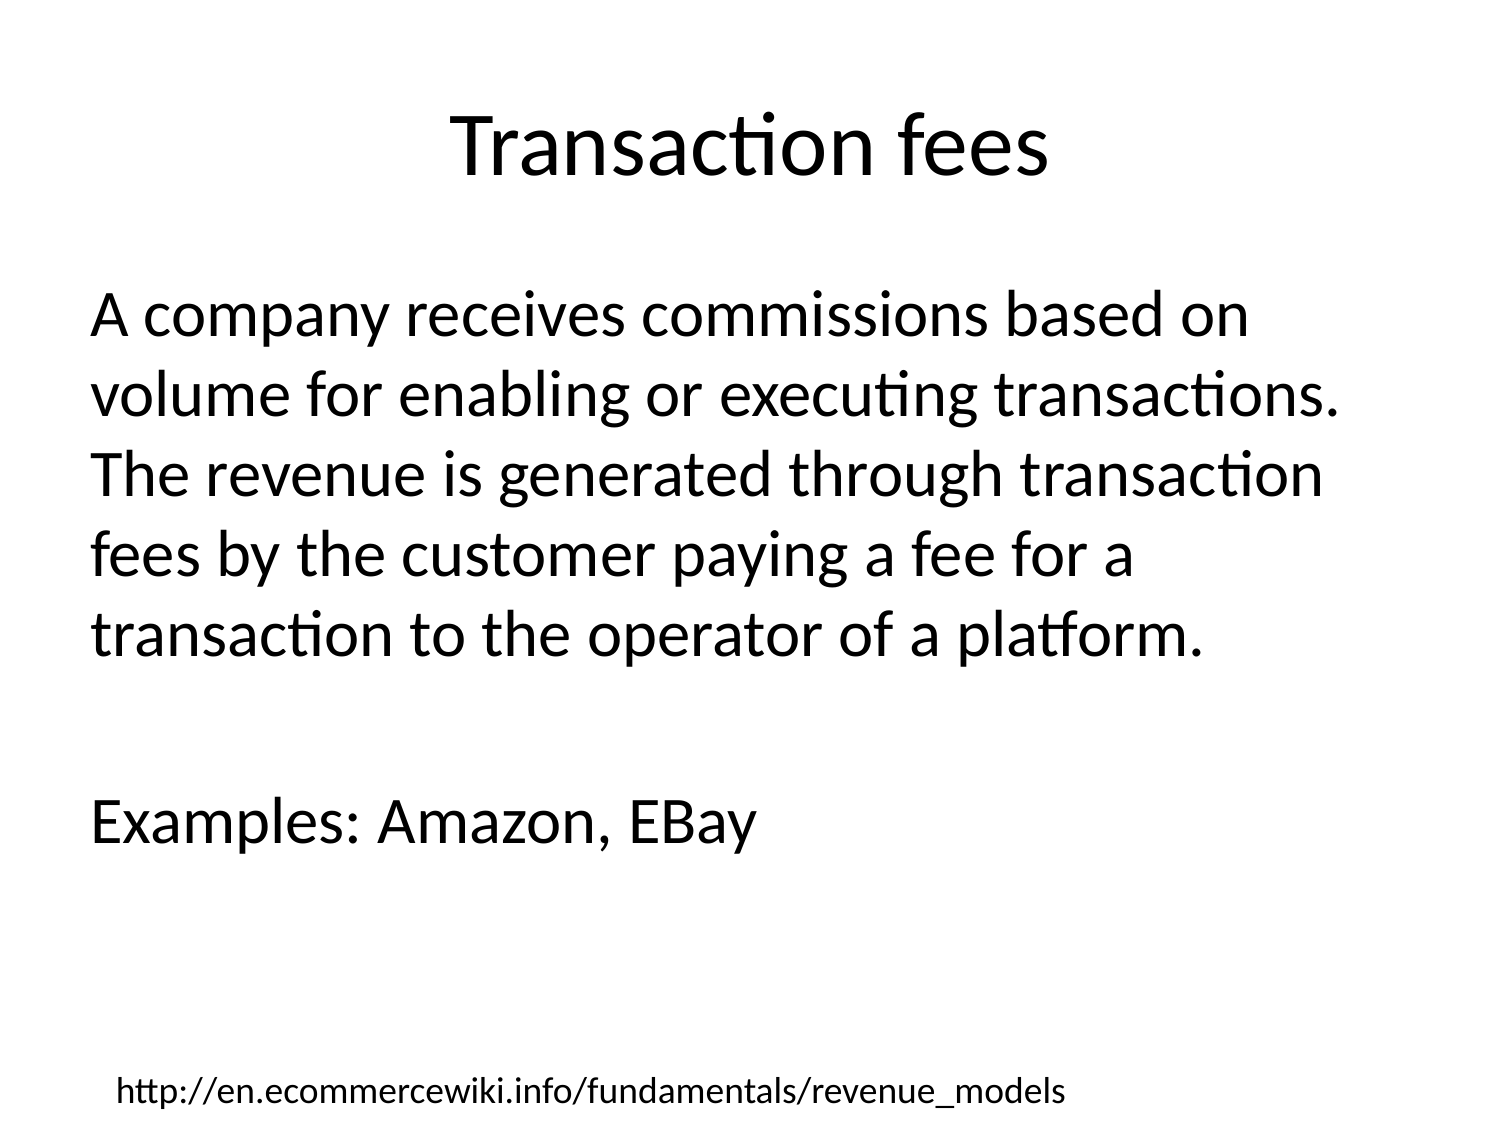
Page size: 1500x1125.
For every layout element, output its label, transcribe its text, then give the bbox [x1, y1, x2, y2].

title Transaction fees [75, 45, 1425, 233]
text_box http://en.ecommercewiki.info/fundamentals/revenue_models [101, 1058, 1082, 1119]
list A company receives commissions based on volume for enabling or executing transactions. The revenue is generated through transaction fees by the customer paying a fee for a transaction to the operator of a platform. Examples: Amazon, EBay [75, 262, 1425, 1005]
